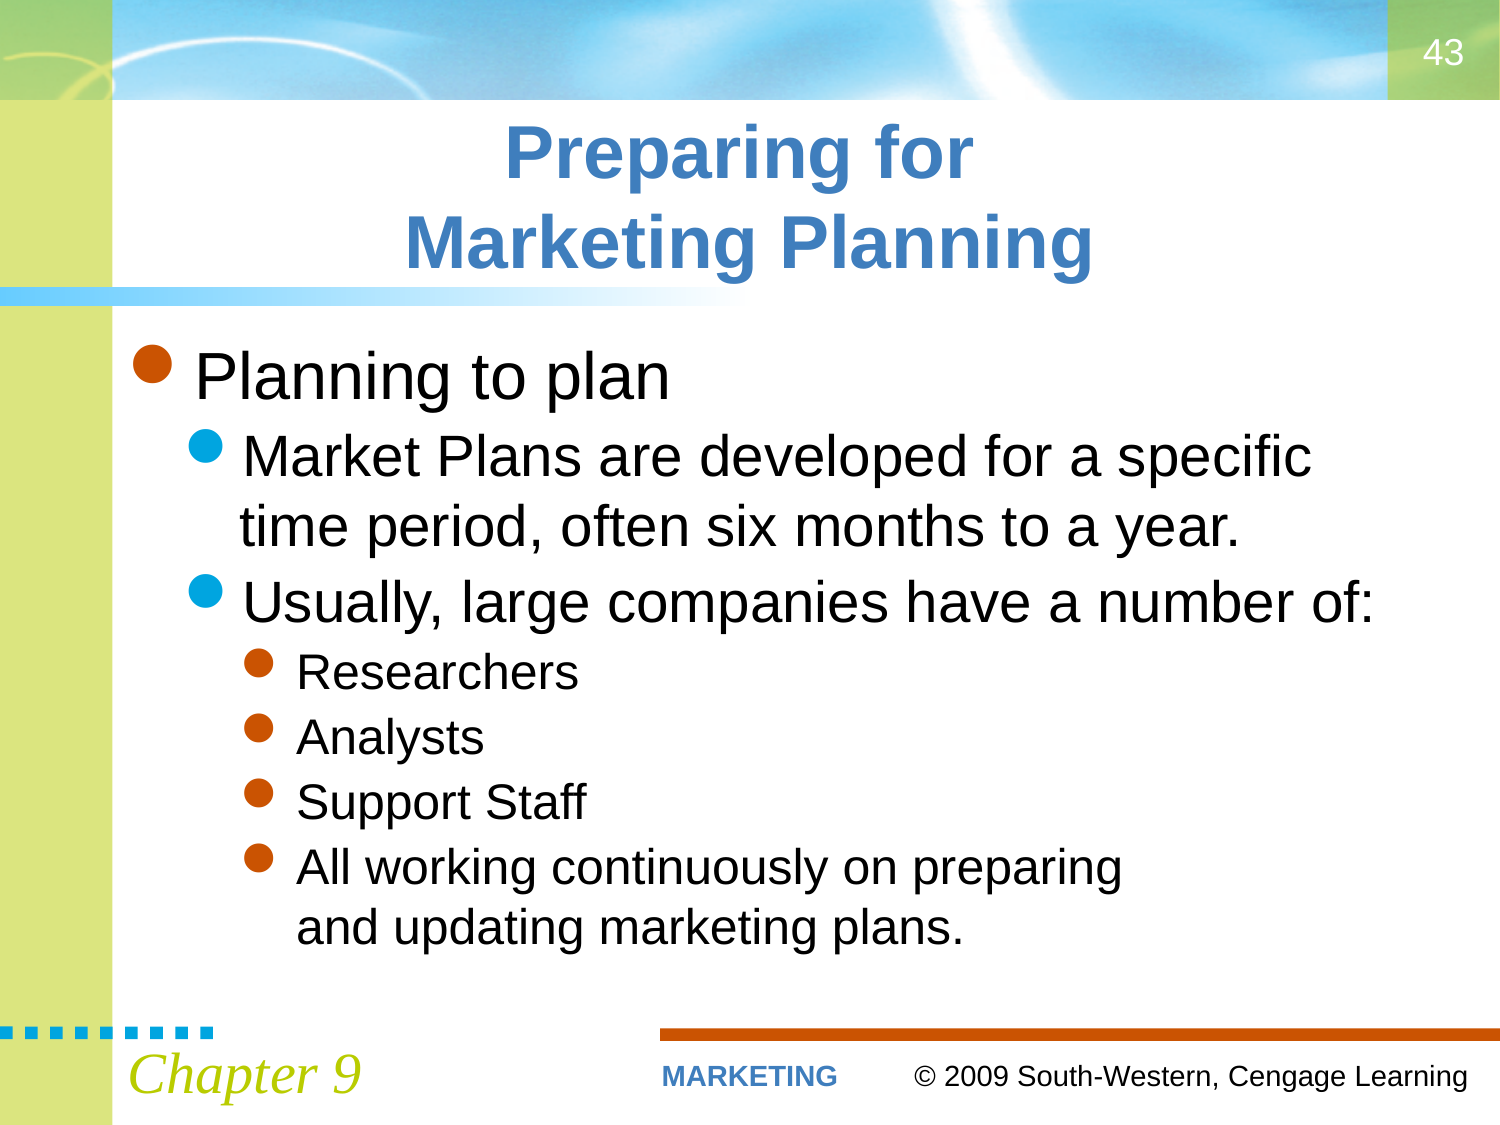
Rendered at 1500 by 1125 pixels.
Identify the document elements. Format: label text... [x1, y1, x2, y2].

slide_number 43 [1387, 0, 1500, 101]
list Planning to plan Market Plans are developed for a specific time period, often six months to a year. Usually, large companies have a number of: Researchers Analysts Support Staff All working continuously on preparing and updating marketing plans. [112, 324, 1451, 1001]
title Preparing for Marketing Planning [112, 99, 1388, 288]
footer Chapter 9 [112, 1012, 638, 1113]
